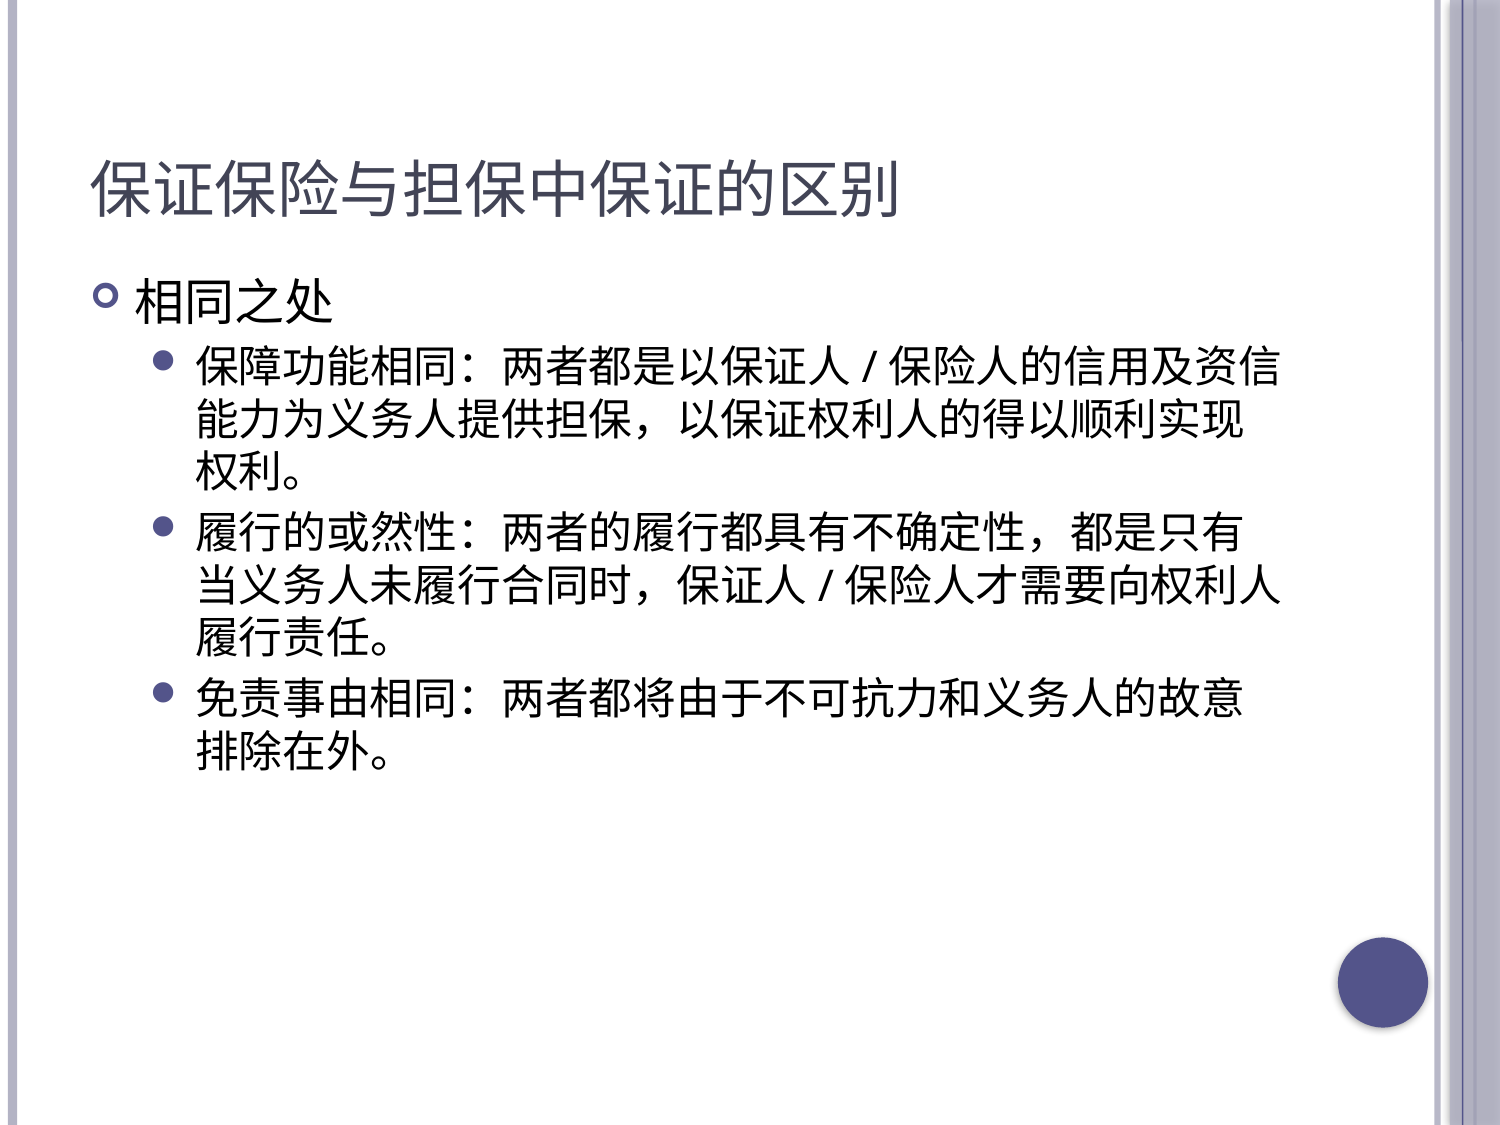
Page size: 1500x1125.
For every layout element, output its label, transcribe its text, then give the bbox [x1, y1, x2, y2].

title 保证保险与担保中保证的区别 [75, 45, 1300, 233]
list 相同之处 保障功能相同：两者都是以保证人/保险人的信用及资信能力为义务人提供担保，以保证权利人的得以顺利实现权利。 履行的或然性：两者的履行都具有不确定性，都是只有当义务人未履行合同时，保证人/保险人才需要向权利人履行责任。 免责事由相同：两者都将由于不可抗力和义务人的故意排除在外。 [74, 262, 1301, 1063]
